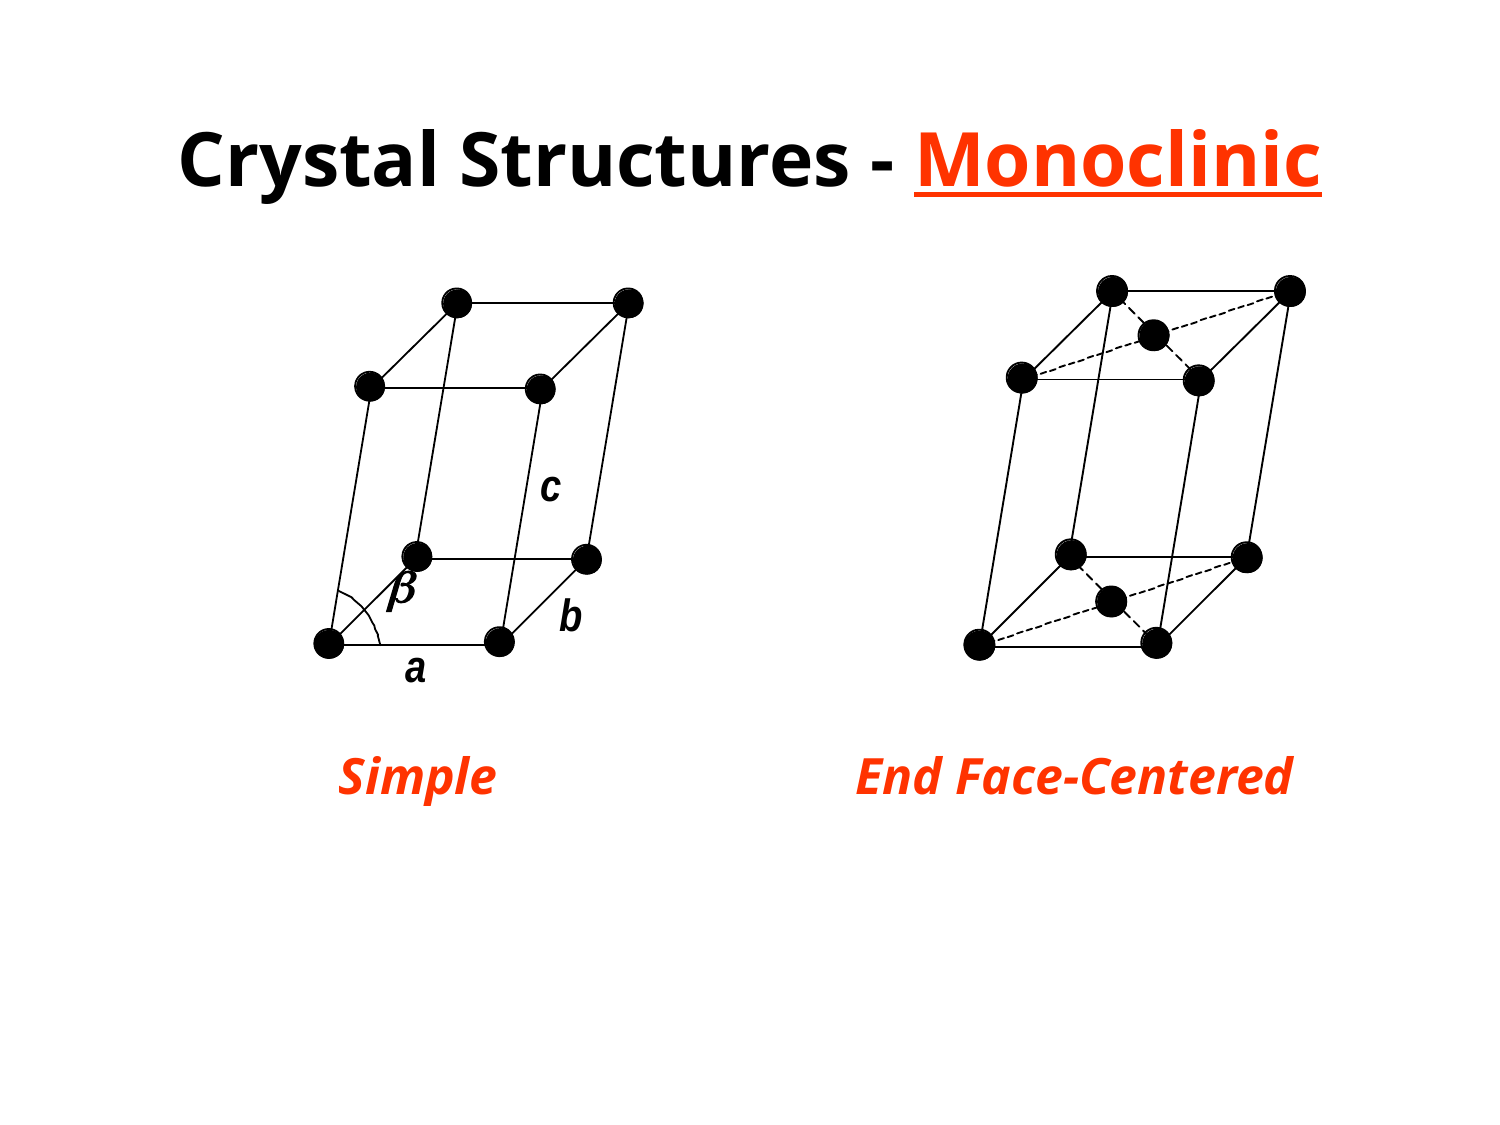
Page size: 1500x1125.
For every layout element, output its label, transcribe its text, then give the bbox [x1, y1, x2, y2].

text_box End Face-Centered [840, 737, 1309, 813]
title Crystal Structures - Monoclinic [112, 62, 1388, 251]
text_box Simple [323, 737, 513, 813]
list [962, 274, 1308, 663]
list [312, 287, 646, 726]
